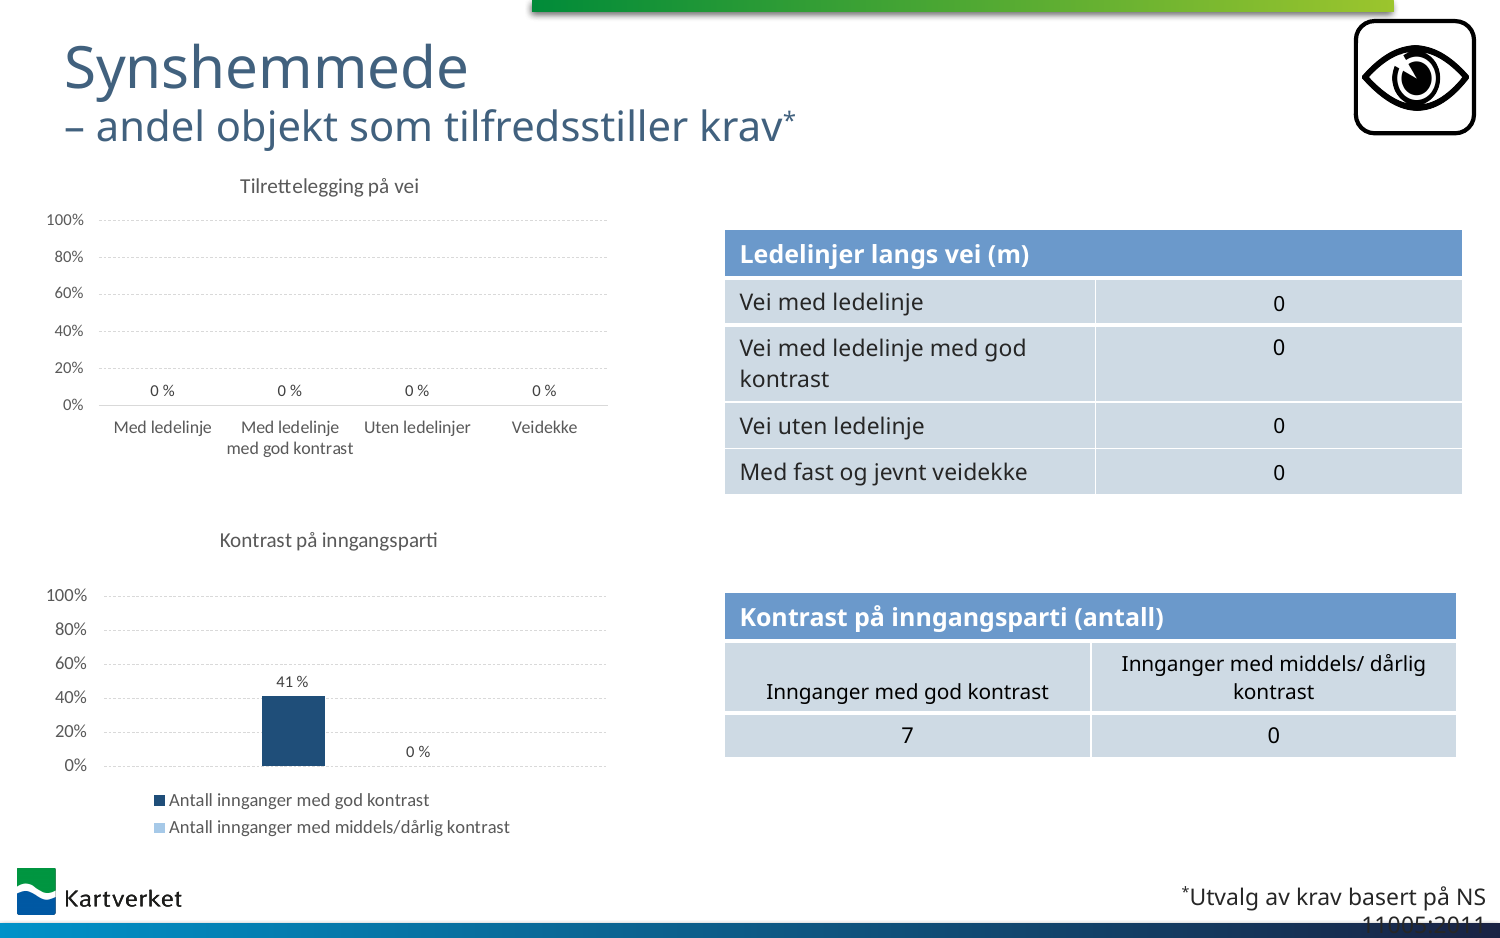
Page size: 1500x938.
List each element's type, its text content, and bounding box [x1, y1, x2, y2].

table_cell Innganger med middels/ dårlig kontrast [1092, 643, 1456, 711]
table_cell 7 [725, 715, 1090, 757]
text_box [1355, 20, 1475, 134]
table_cell 0 [1096, 449, 1462, 494]
table_cell 0 [1092, 715, 1456, 757]
picture [41, 520, 617, 846]
table_cell Vei med ledelinje [725, 280, 1095, 323]
text_box *Utvalg av krav basert på NS 11005:2011 [1068, 873, 1500, 938]
table_cell 0 [1096, 327, 1462, 401]
table_cell Vei uten ledelinje [725, 403, 1095, 448]
table_header Ledelinjer langs vei (m) [725, 230, 1462, 276]
table_cell 0 [1096, 280, 1462, 323]
text_box Synshemmede – andel objekt som tilfredsstiller krav* [49, 24, 1431, 158]
table_cell Vei med ledelinje med god kontrast [725, 327, 1095, 401]
table_cell Med fast og jevnt veidekke [725, 449, 1095, 494]
picture [41, 166, 618, 492]
table_header Kontrast på inngangsparti (antall) [725, 593, 1456, 639]
table_cell Innganger med god kontrast [725, 643, 1090, 711]
table_cell 0 [1096, 403, 1462, 448]
